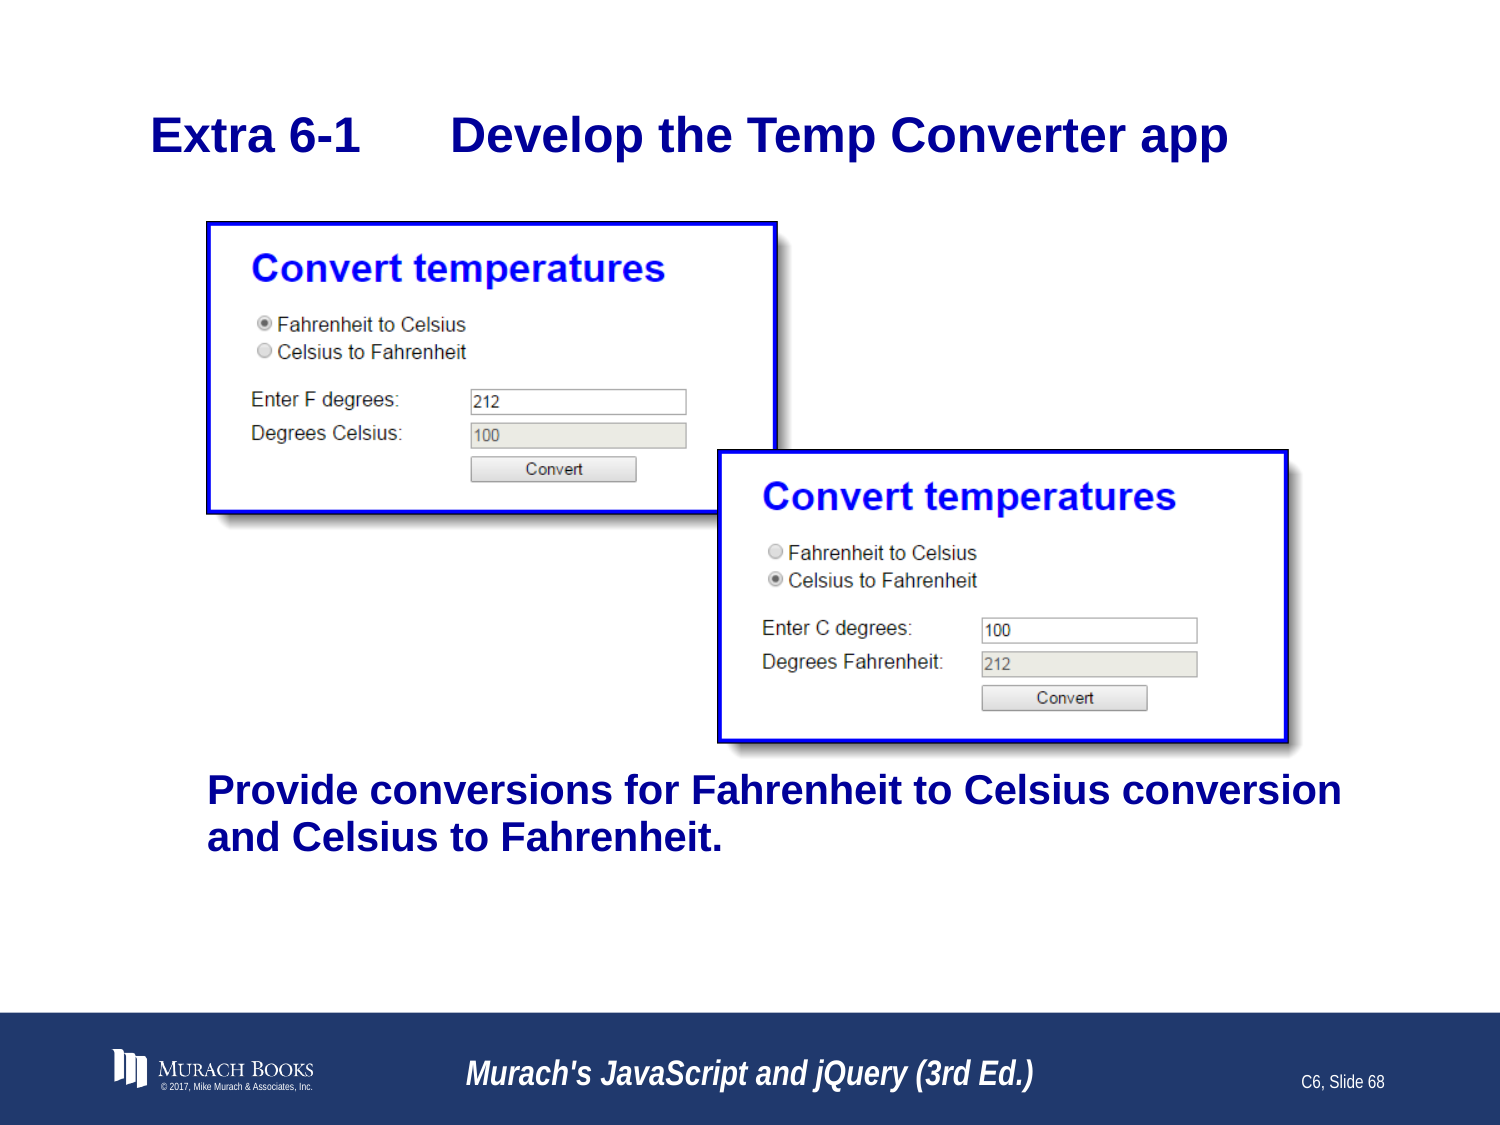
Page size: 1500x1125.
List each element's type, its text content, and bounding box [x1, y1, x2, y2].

footer © 2017, Mike Murach & Associates, Inc. [12, 1025, 463, 1100]
slide_number Murach's JavaScript and jQuery (3rd Ed.) [463, 1025, 1050, 1100]
title Extra 6-1 Develop the Temp Converter app [150, 102, 1350, 149]
slide_number C6, Slide 68 [1087, 1025, 1400, 1100]
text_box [149, 149, 1350, 874]
